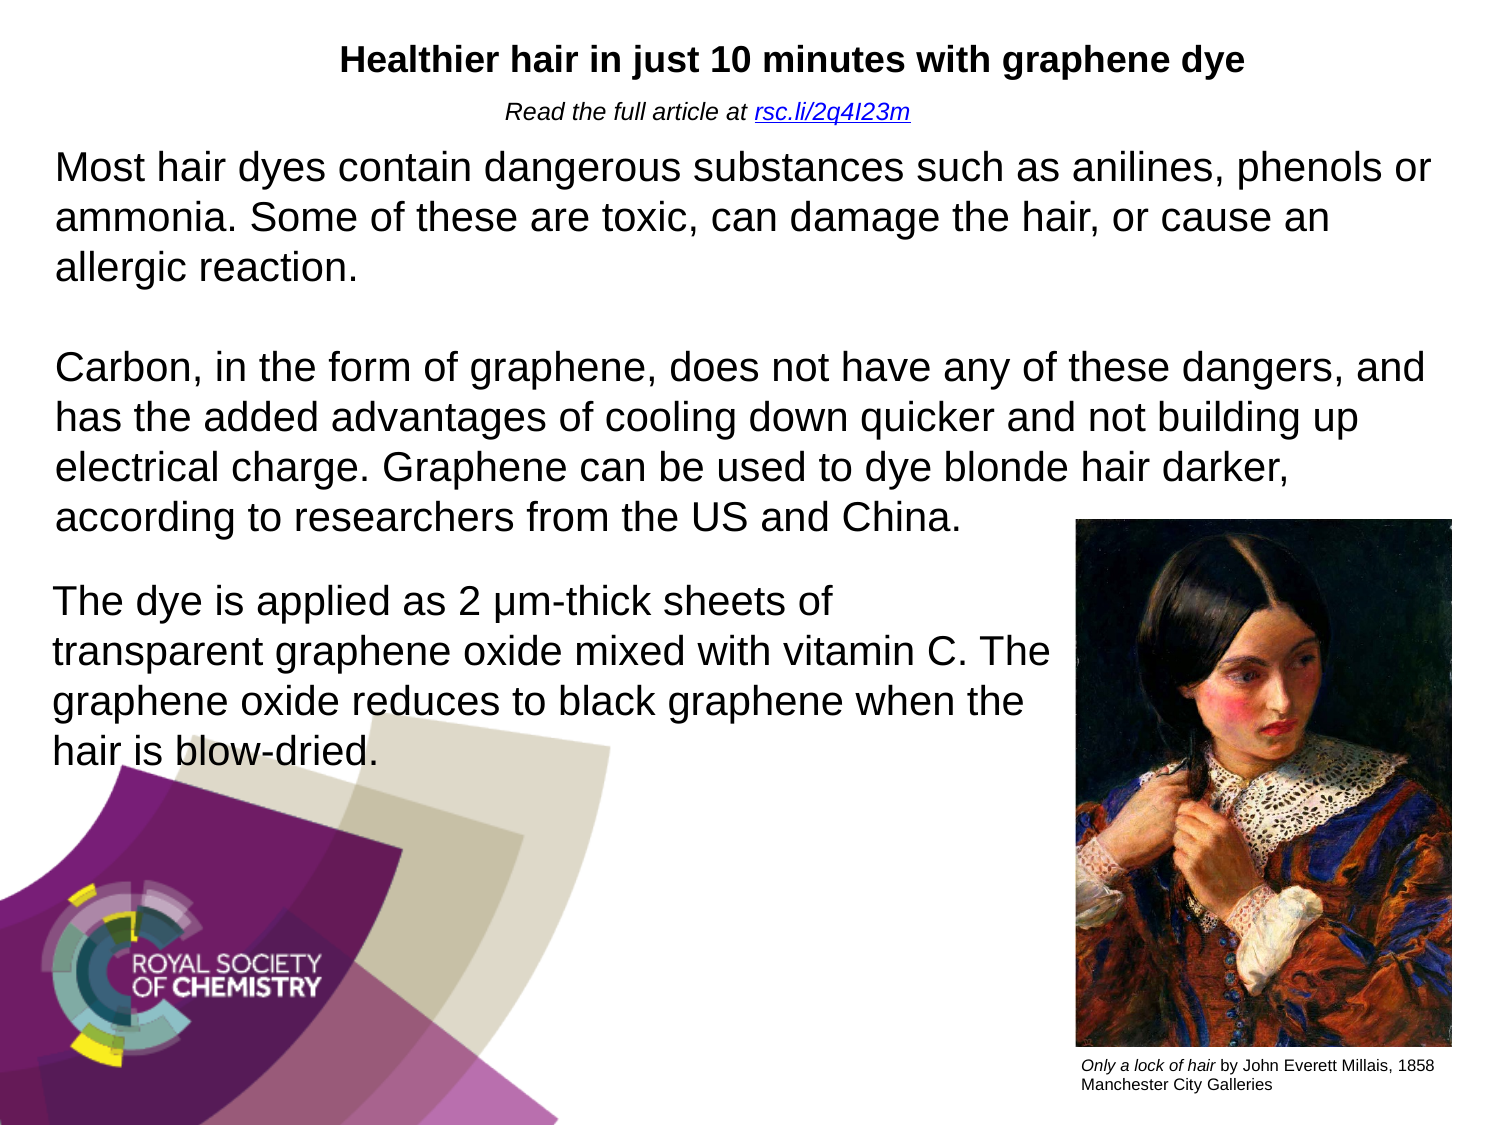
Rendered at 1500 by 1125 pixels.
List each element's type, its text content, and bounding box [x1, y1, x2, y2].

text_box Healthier hair in just 10 minutes with graphene dye [324, 27, 1270, 87]
text_box Most hair dyes contain dangerous substances such as anilines, phenols or ammonia. Some of these are toxic, can damage the hair, or cause an allergic reaction. Carbon, in the form of graphene, does not have any of these dangers, and has the added advantages of cooling down quicker and not building up electrical charge. Graphene can be used to dye blonde hair darker, according to researchers from the US and China. [40, 132, 1483, 547]
text_box The dye is applied as 2 μm-thick sheets of transparent graphene oxide mixed with vitamin C. The graphene oxide reduces to black graphene when the hair is blow-dried. [37, 566, 1069, 782]
picture [0, 3, 1500, 1125]
text_box Read the full article at rsc.li/2q4I23m [490, 87, 951, 132]
text_box Only a lock of hair by John Everett Millais, 1858 Manchester City Galleries [1066, 1046, 1452, 1102]
